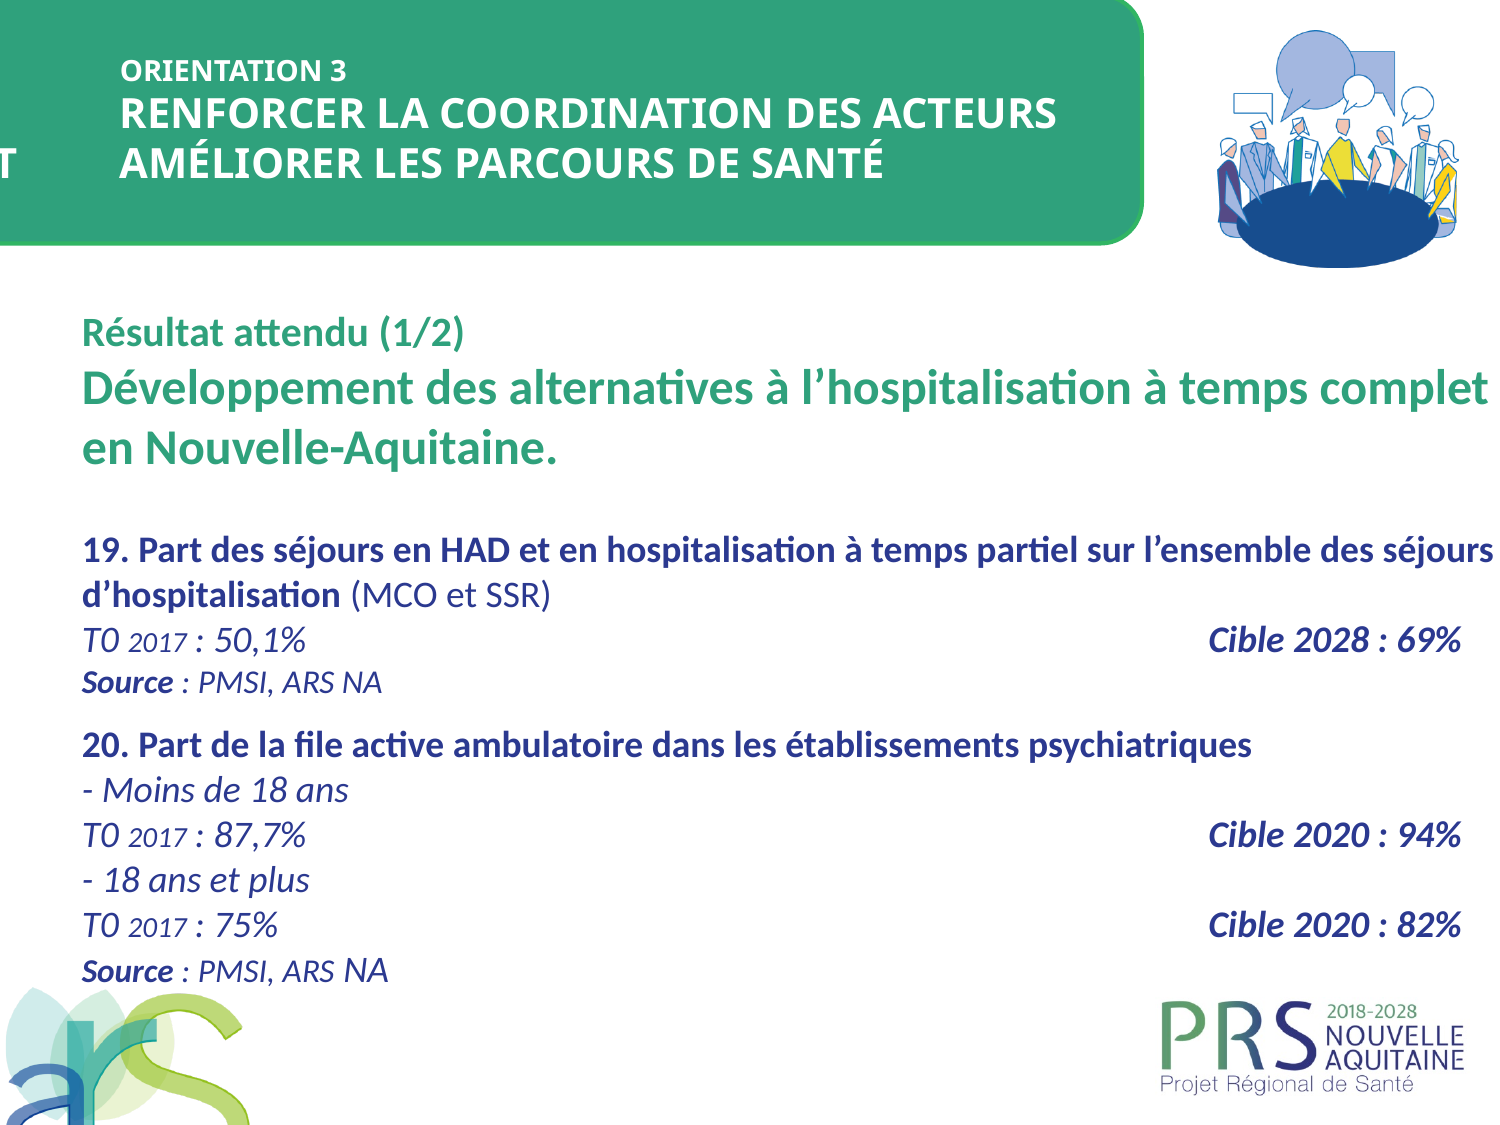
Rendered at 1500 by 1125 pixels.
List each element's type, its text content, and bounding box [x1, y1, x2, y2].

text_box [0, 0, 1145, 246]
picture [1155, 1043, 1470, 1096]
text_box ORIENTATION 3 Renforcer la coordination des acteurs et améliorer les parcours de santé [0, 25, 1113, 214]
picture [1217, 30, 1459, 252]
picture [5, 987, 250, 1125]
text_box Résultat attendu (1/2) Développement des alternatives à l’hospitalisation à temps complet en Nouvelle-Aquitaine. 19. Part des séjours en HAD et en hospitalisation à temps partiel sur l’ensemble des séjours d’hospitalisation (MCO et SSR) T0 2017 : 50,1% Cible 2028 : 69% Source : PMSI, ARS NA 20. Part de la file active ambulatoire dans les établissements psychiatriques - Moins de 18 ans T0 2017 : 87,7% Cible 2020 : 94% - 18 ans et plus T0 2017 : 75% Cible 2020 : 82% Source : PMSI, ARS NA [67, 252, 1500, 1043]
